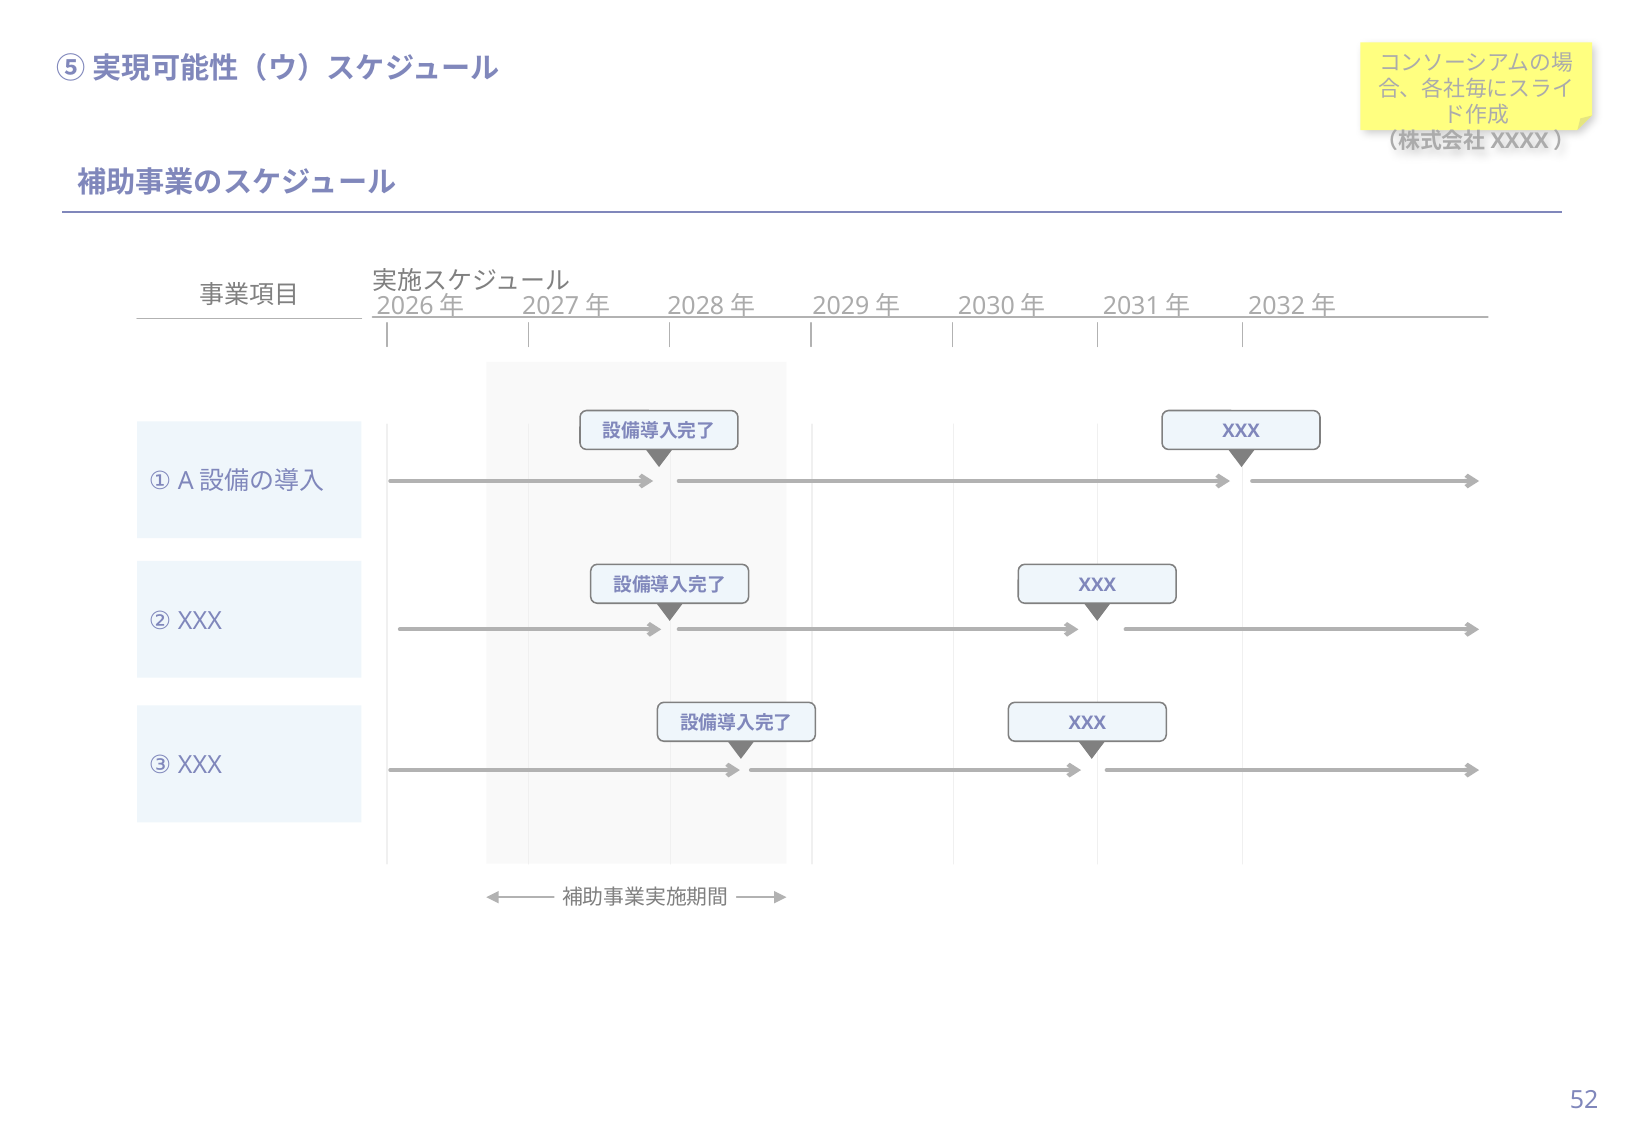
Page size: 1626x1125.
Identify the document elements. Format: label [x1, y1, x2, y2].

text_box [0, 0, 1625, 1125]
text_box [62, 149, 1563, 213]
